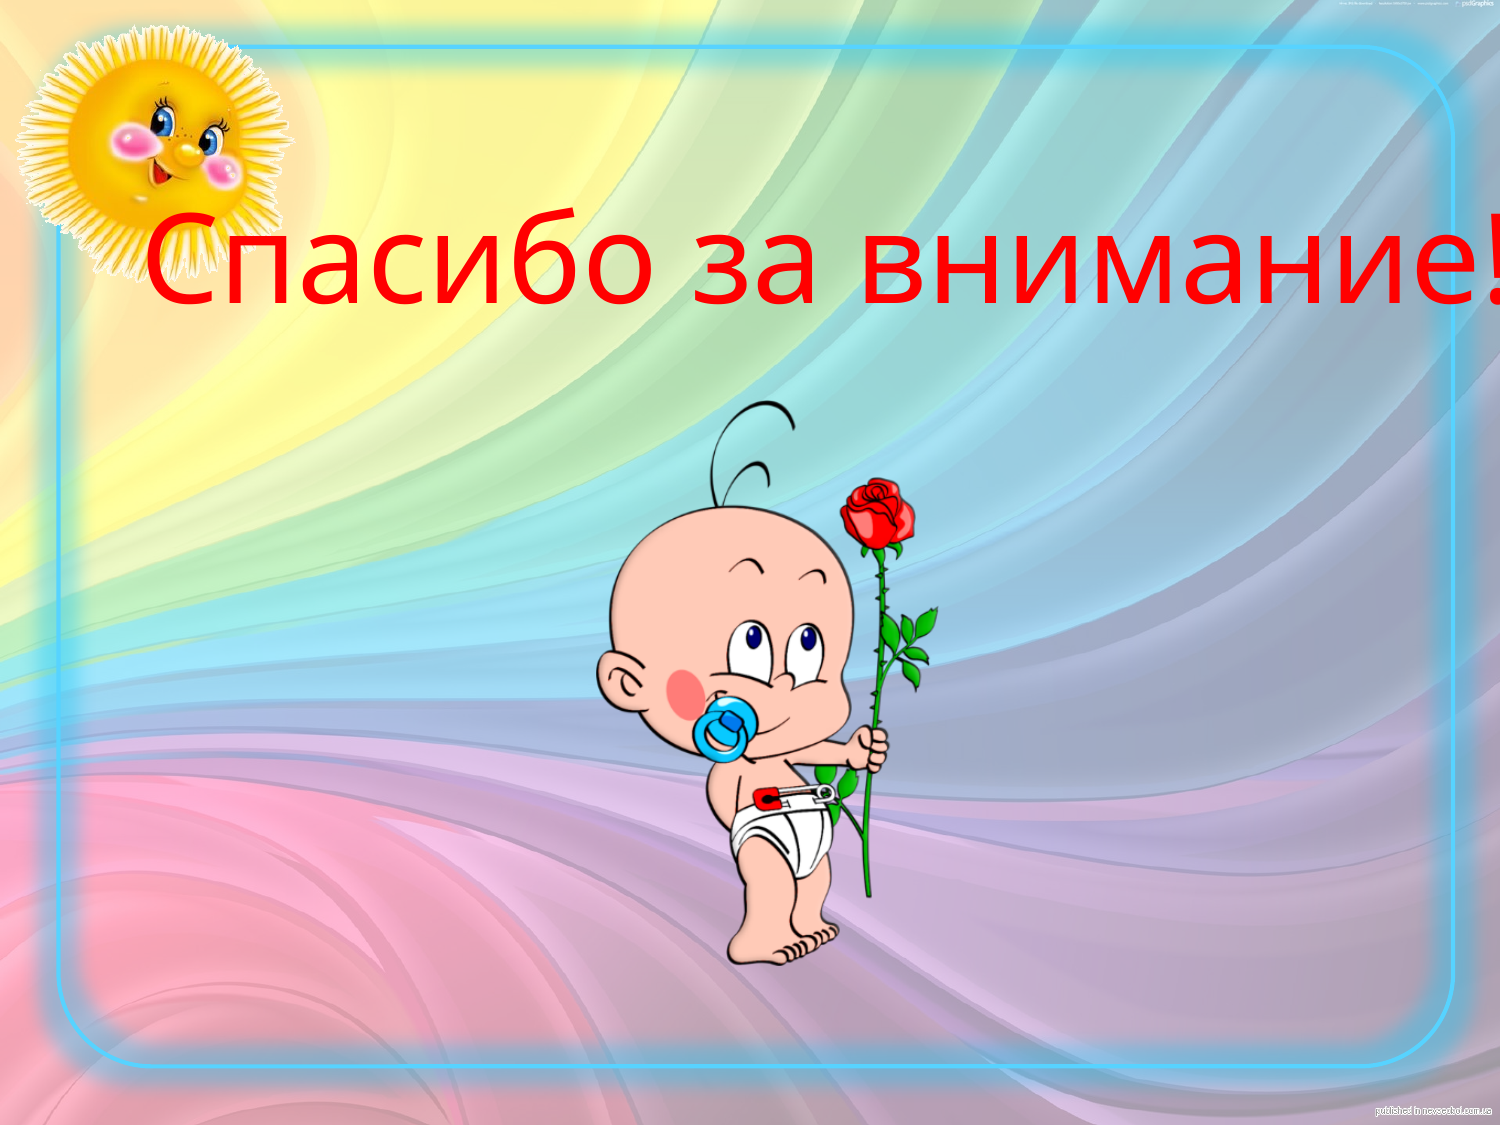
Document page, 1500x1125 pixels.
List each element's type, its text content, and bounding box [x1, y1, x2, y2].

picture [596, 400, 940, 966]
text_box Спасибо за внимание! [125, 160, 1500, 337]
picture [11, 11, 340, 340]
